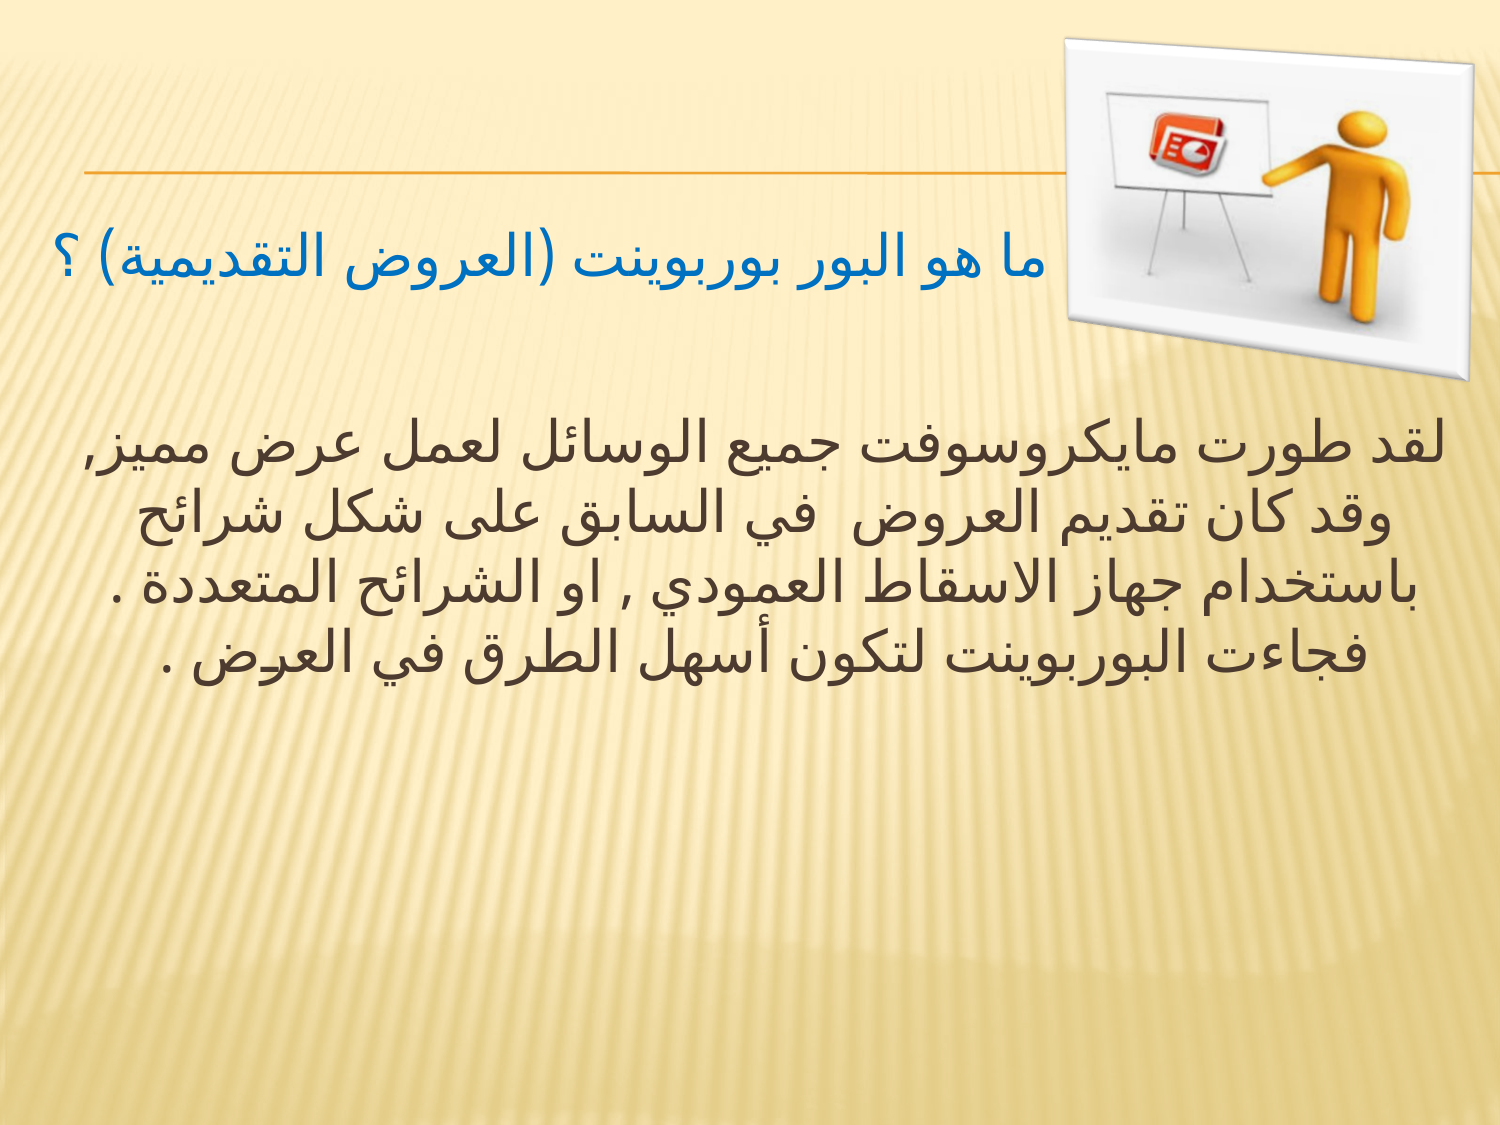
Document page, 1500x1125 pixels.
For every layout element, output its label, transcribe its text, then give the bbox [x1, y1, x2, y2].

list لقد طورت مايكروسوفت جميع الوسائل لعمل عرض مميز, وقد كان تقديم العروض في السابق على شكل شرائح باستخدام جهاز الاسقاط العمودي , او الشرائح المتعددة . فجاءت البوربوينت لتكون أسهل الطرق في العرض . [53, 397, 1479, 1046]
picture [1056, 30, 1479, 390]
title ما هو البور بوربوينت (العروض التقديمية) ؟ [29, 184, 1046, 322]
